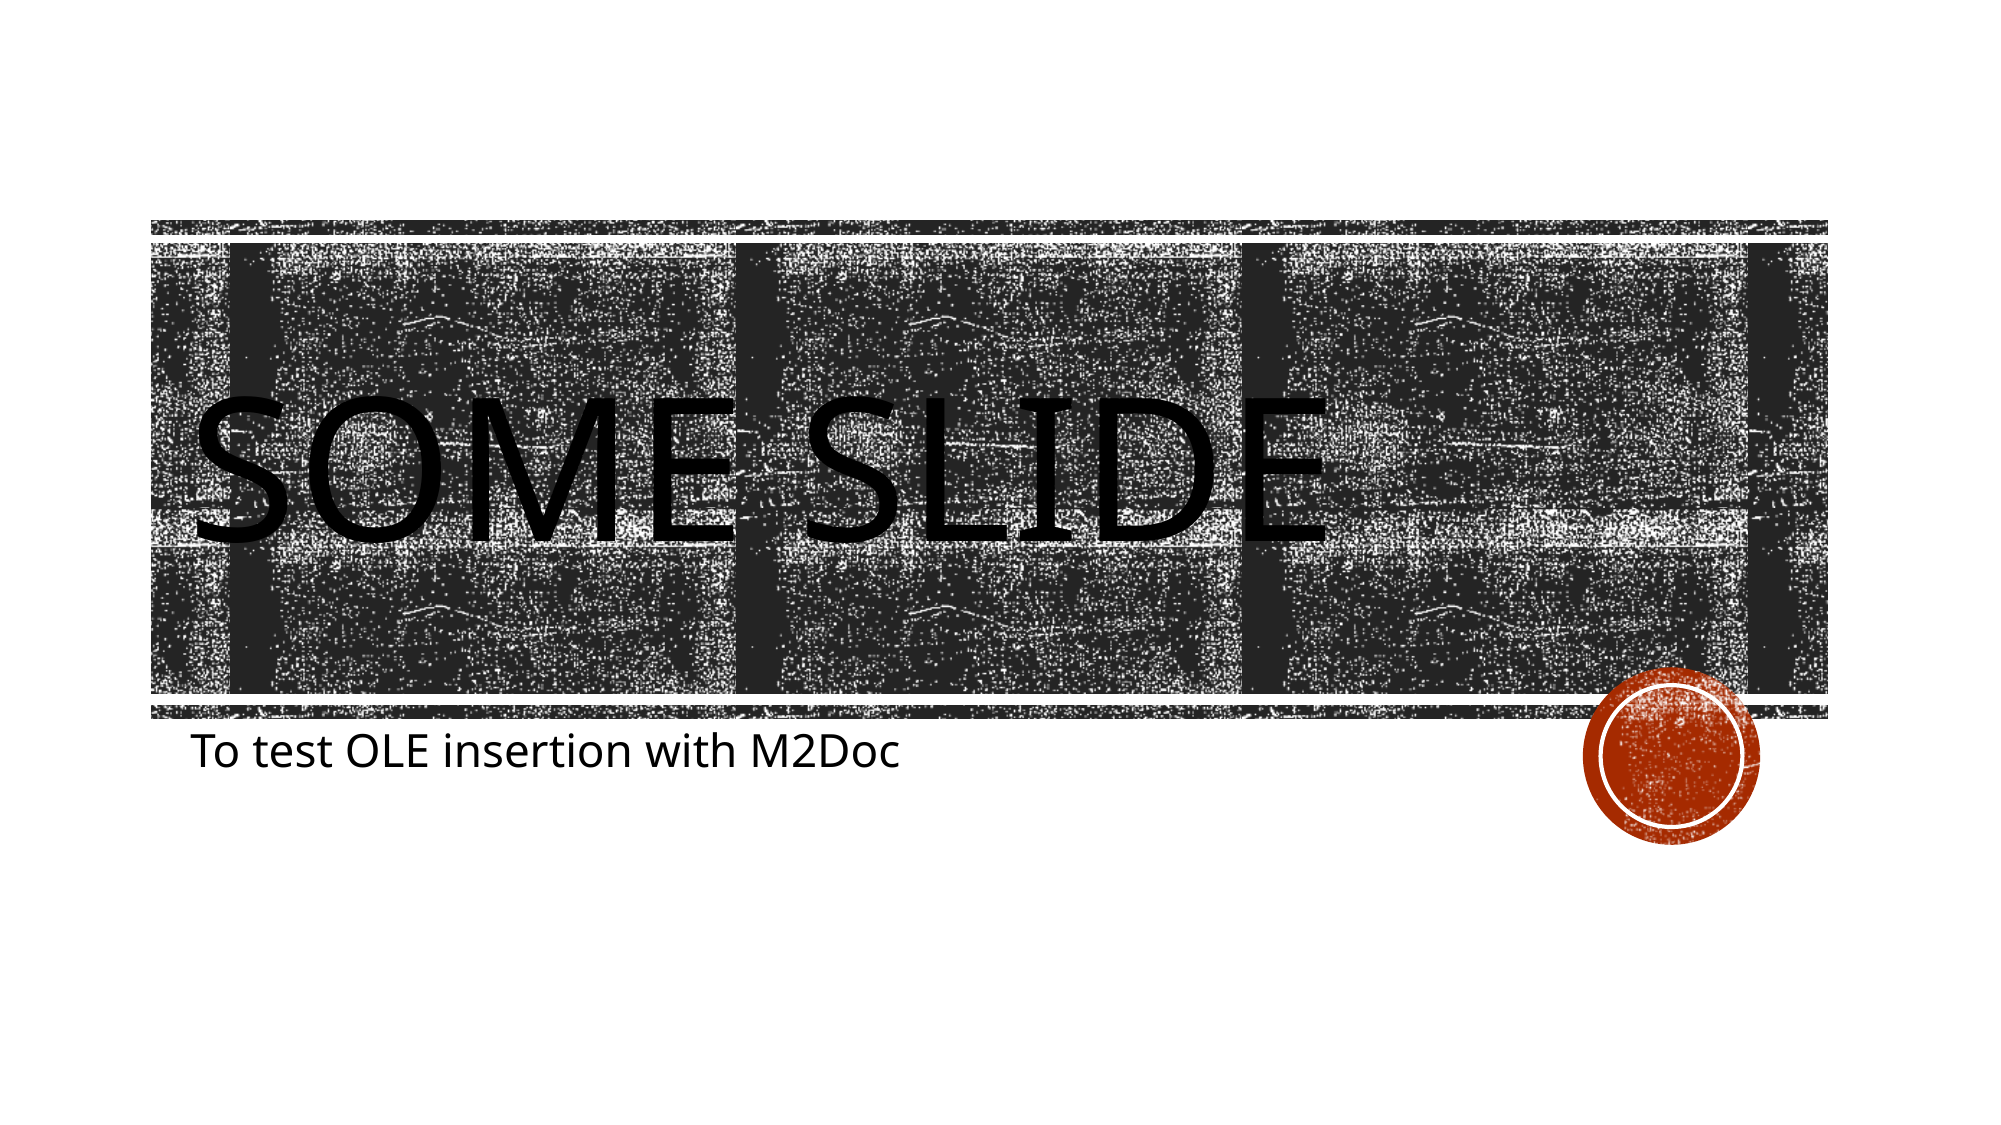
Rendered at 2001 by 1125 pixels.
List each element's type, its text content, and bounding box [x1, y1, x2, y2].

subtitle To test OLE insertion with M2Doc [175, 720, 1470, 896]
title Some Slide [172, 234, 1808, 733]
